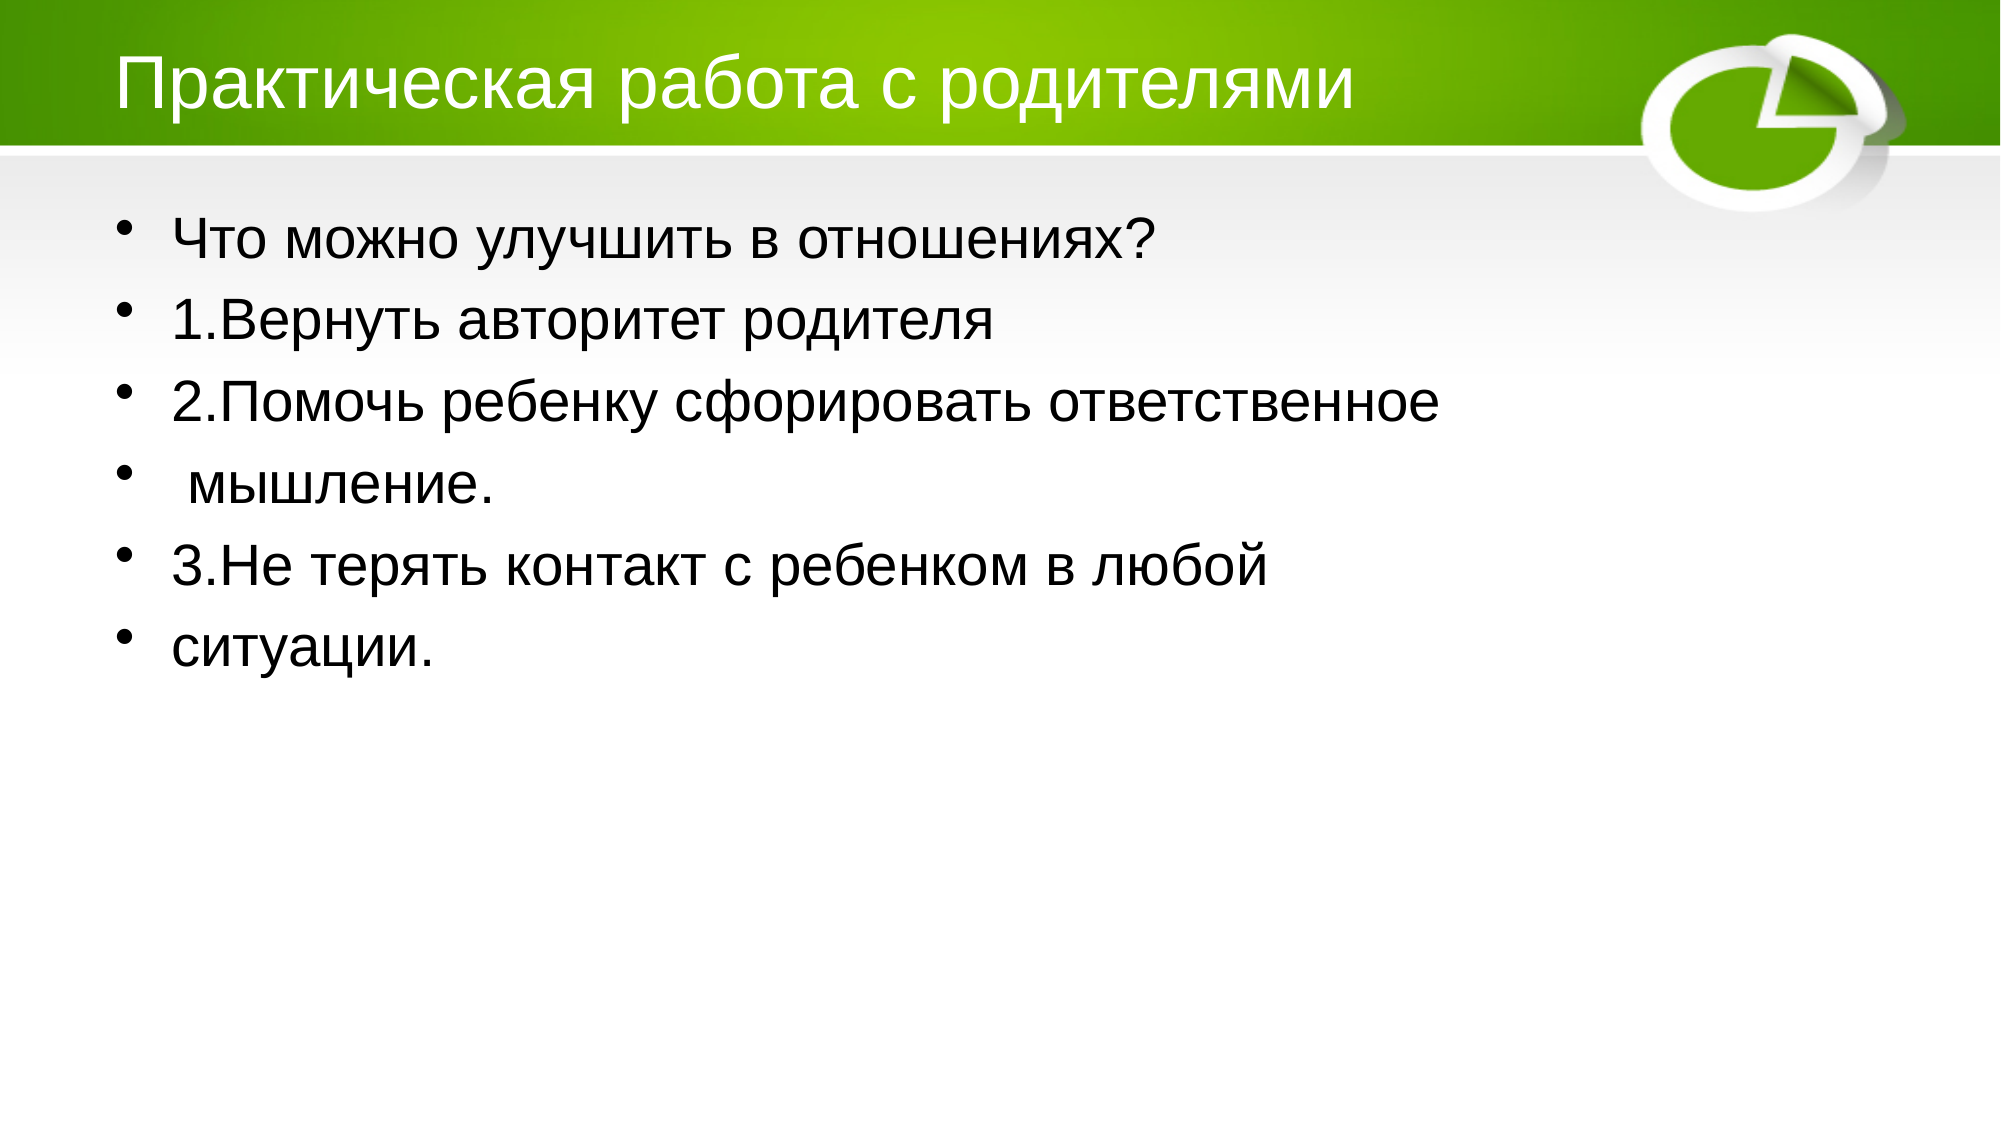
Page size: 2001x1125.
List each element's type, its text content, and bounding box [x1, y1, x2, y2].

title Практическая работа с родителями [99, 30, 1901, 127]
picture [0, 0, 2001, 1125]
list Что можно улучшить в отношениях? 1.Вернуть авторитет родителя 2.Помочь ребенку сфорировать ответственное мышление. 3.Не терять контакт с ребенком в любой ситуации. [99, 192, 1901, 1006]
